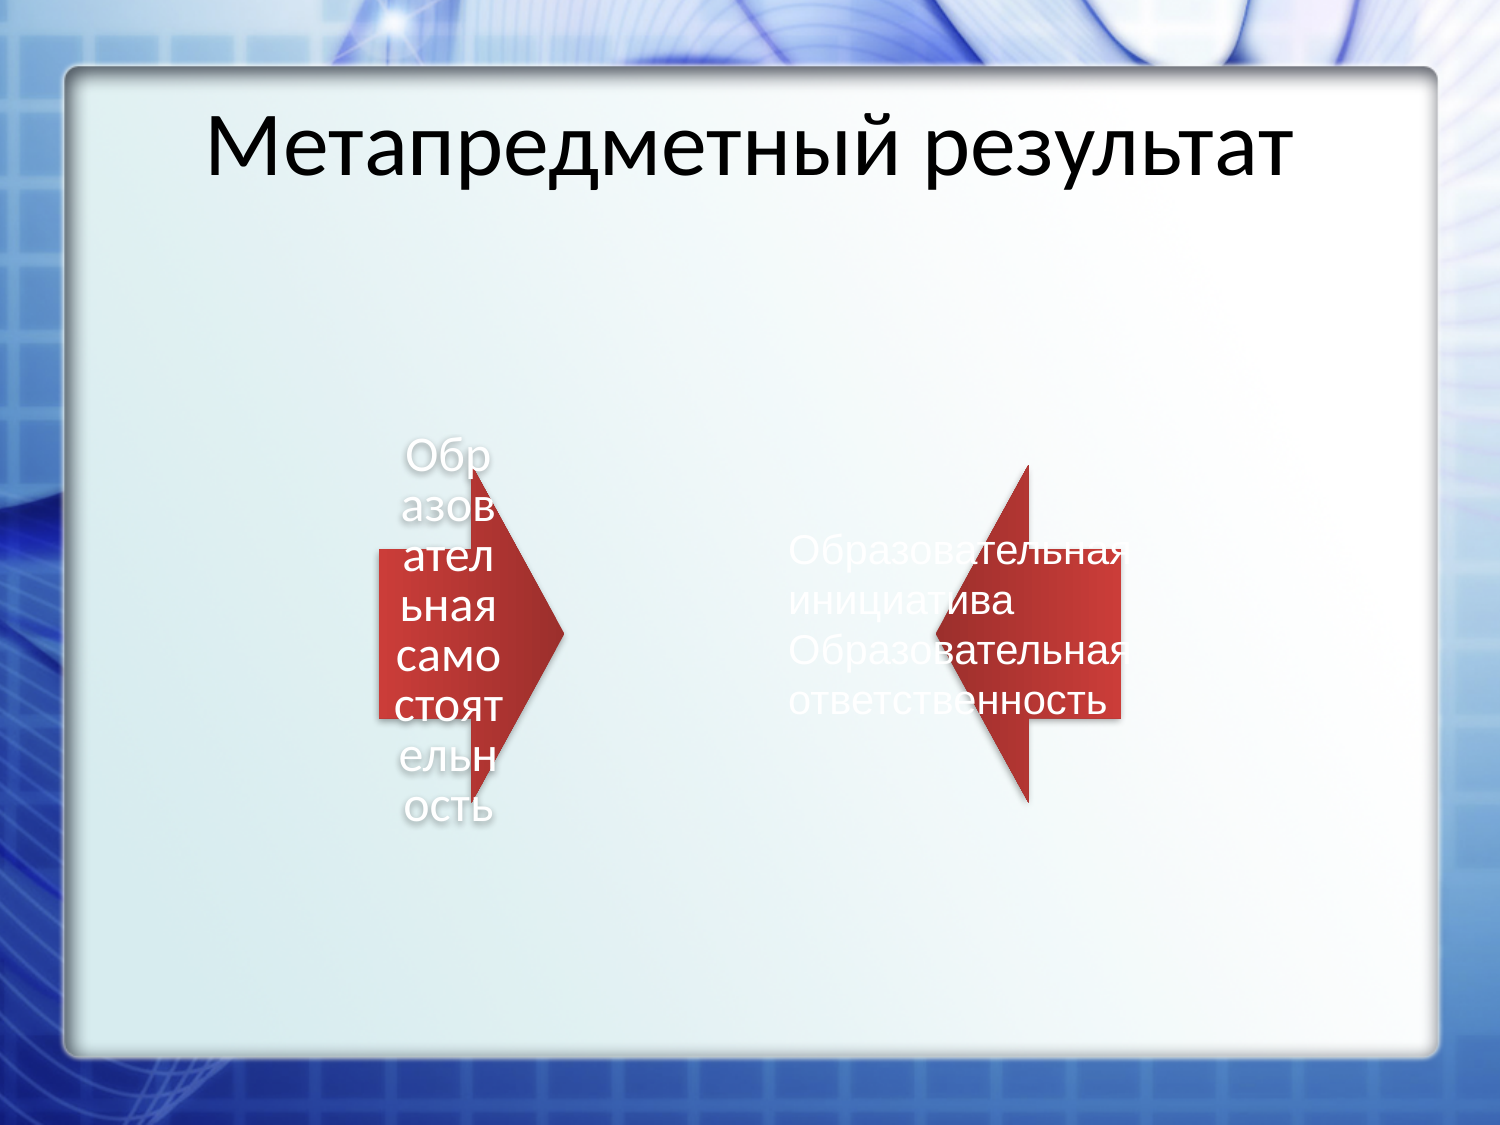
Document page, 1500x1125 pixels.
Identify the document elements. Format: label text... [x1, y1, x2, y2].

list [74, 262, 1426, 1006]
title Метапредметный результат [74, 44, 1426, 233]
picture [0, 0, 1500, 1125]
